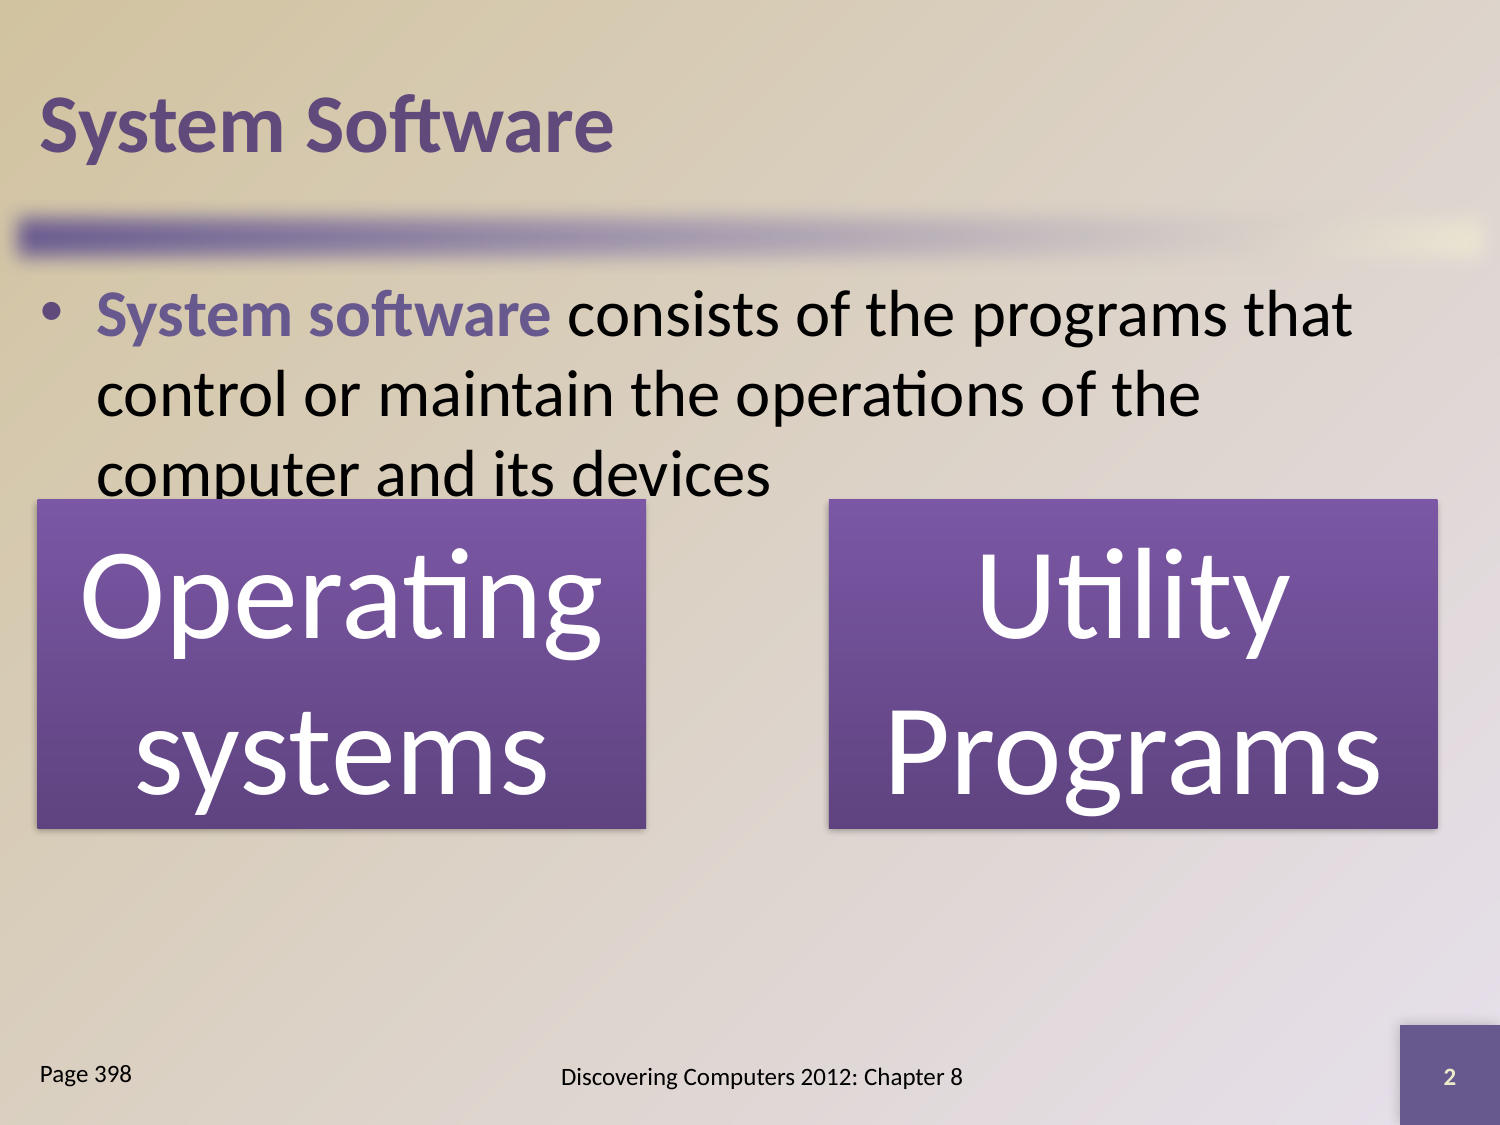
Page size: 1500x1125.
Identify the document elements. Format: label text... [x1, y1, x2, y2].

slide_number 2 [1400, 1025, 1500, 1125]
title System Software [24, 24, 1475, 213]
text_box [37, 499, 1438, 1026]
list Page 398 [24, 1050, 300, 1125]
footer Discovering Computers 2012: Chapter 8 [450, 1037, 1075, 1113]
list System software consists of the programs that control or maintain the operations of the computer and its devices [24, 262, 1475, 1025]
